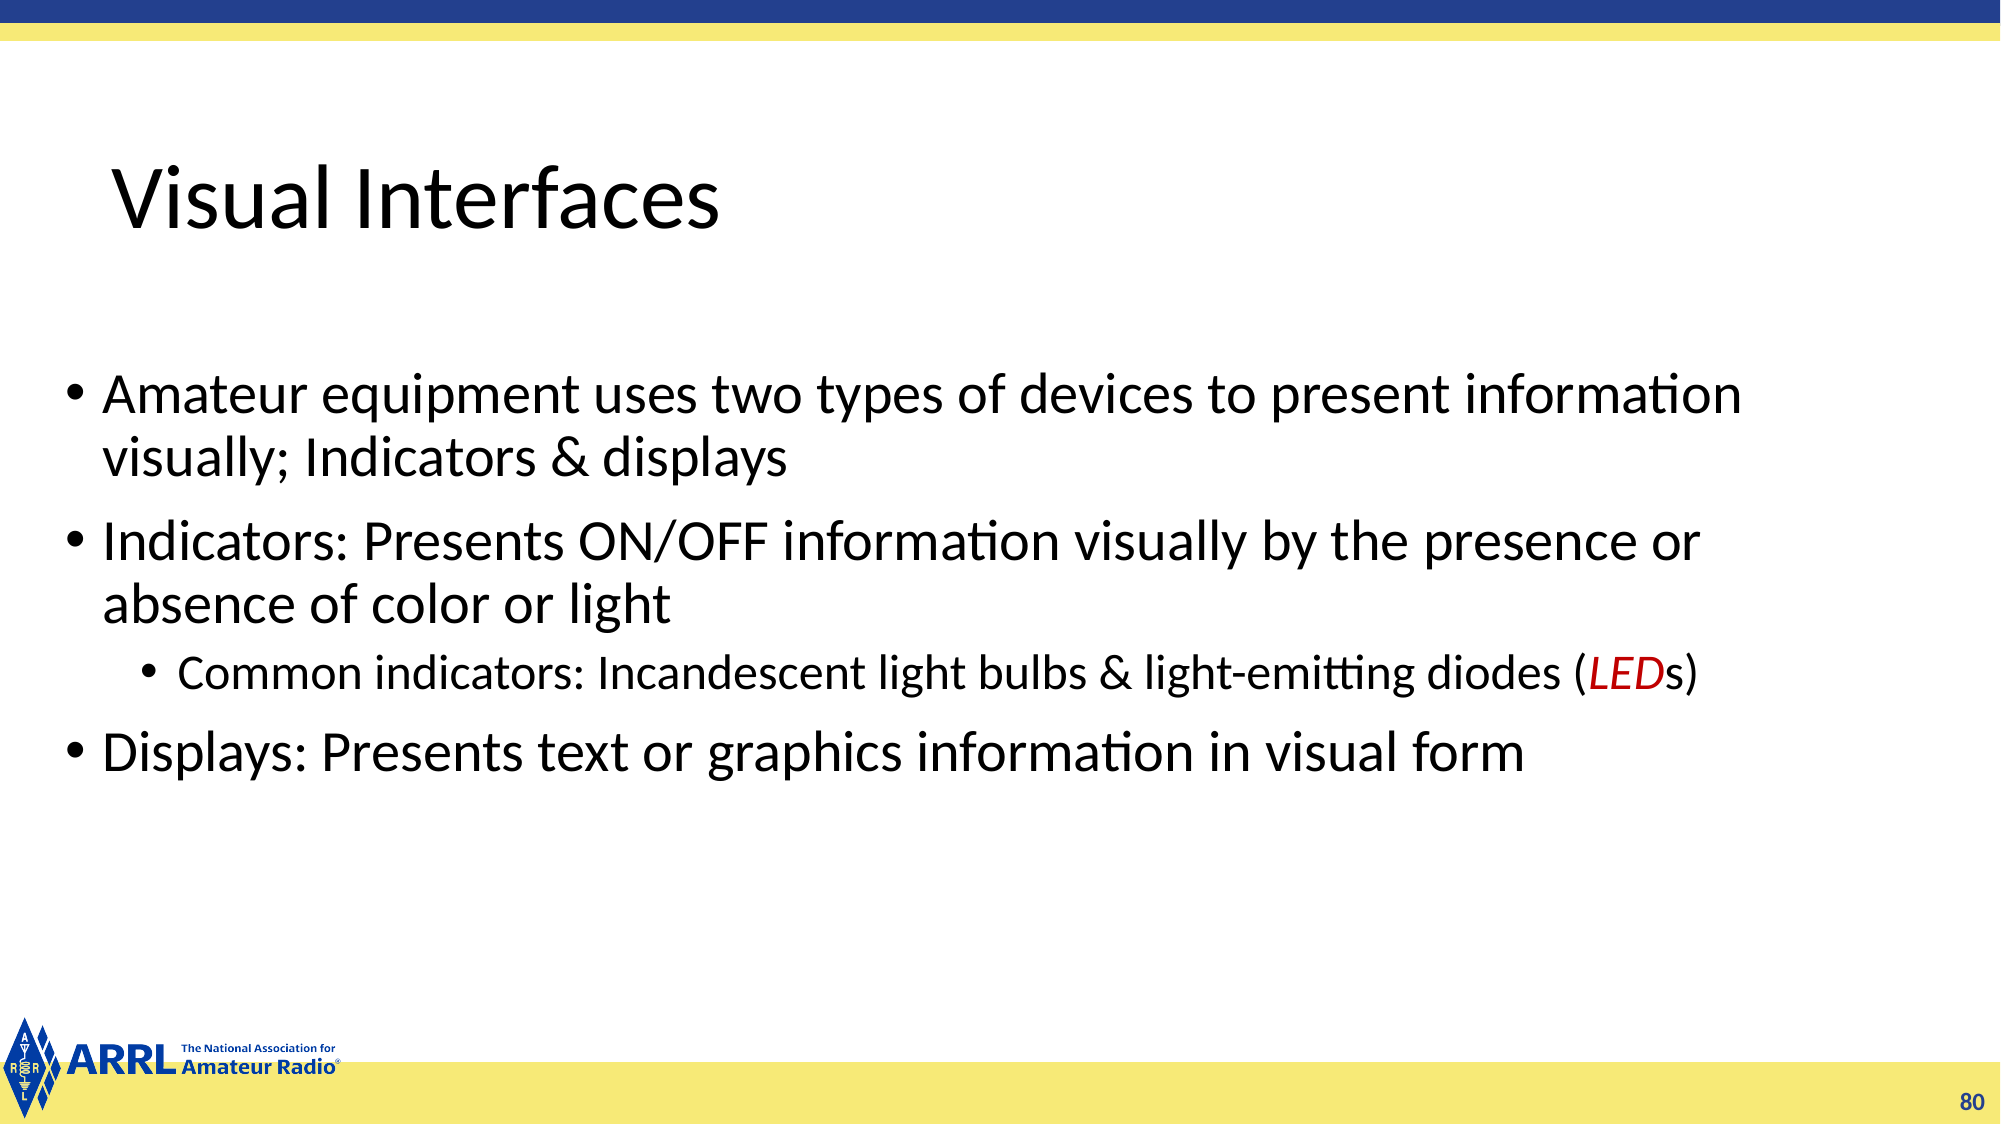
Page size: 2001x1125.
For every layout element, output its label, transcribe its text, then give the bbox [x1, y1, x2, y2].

title Visual Interfaces [96, 142, 1897, 355]
picture [1, 1015, 342, 1121]
list Amateur equipment uses two types of devices to present information visually; Indicators & displays Indicators: Presents ON/OFF information visually by the presence or absence of color or light Common indicators: Incandescent light bulbs & light-emitting diodes (LEDs) Displays: Presents text or graphics information in visual form [50, 355, 1925, 1075]
